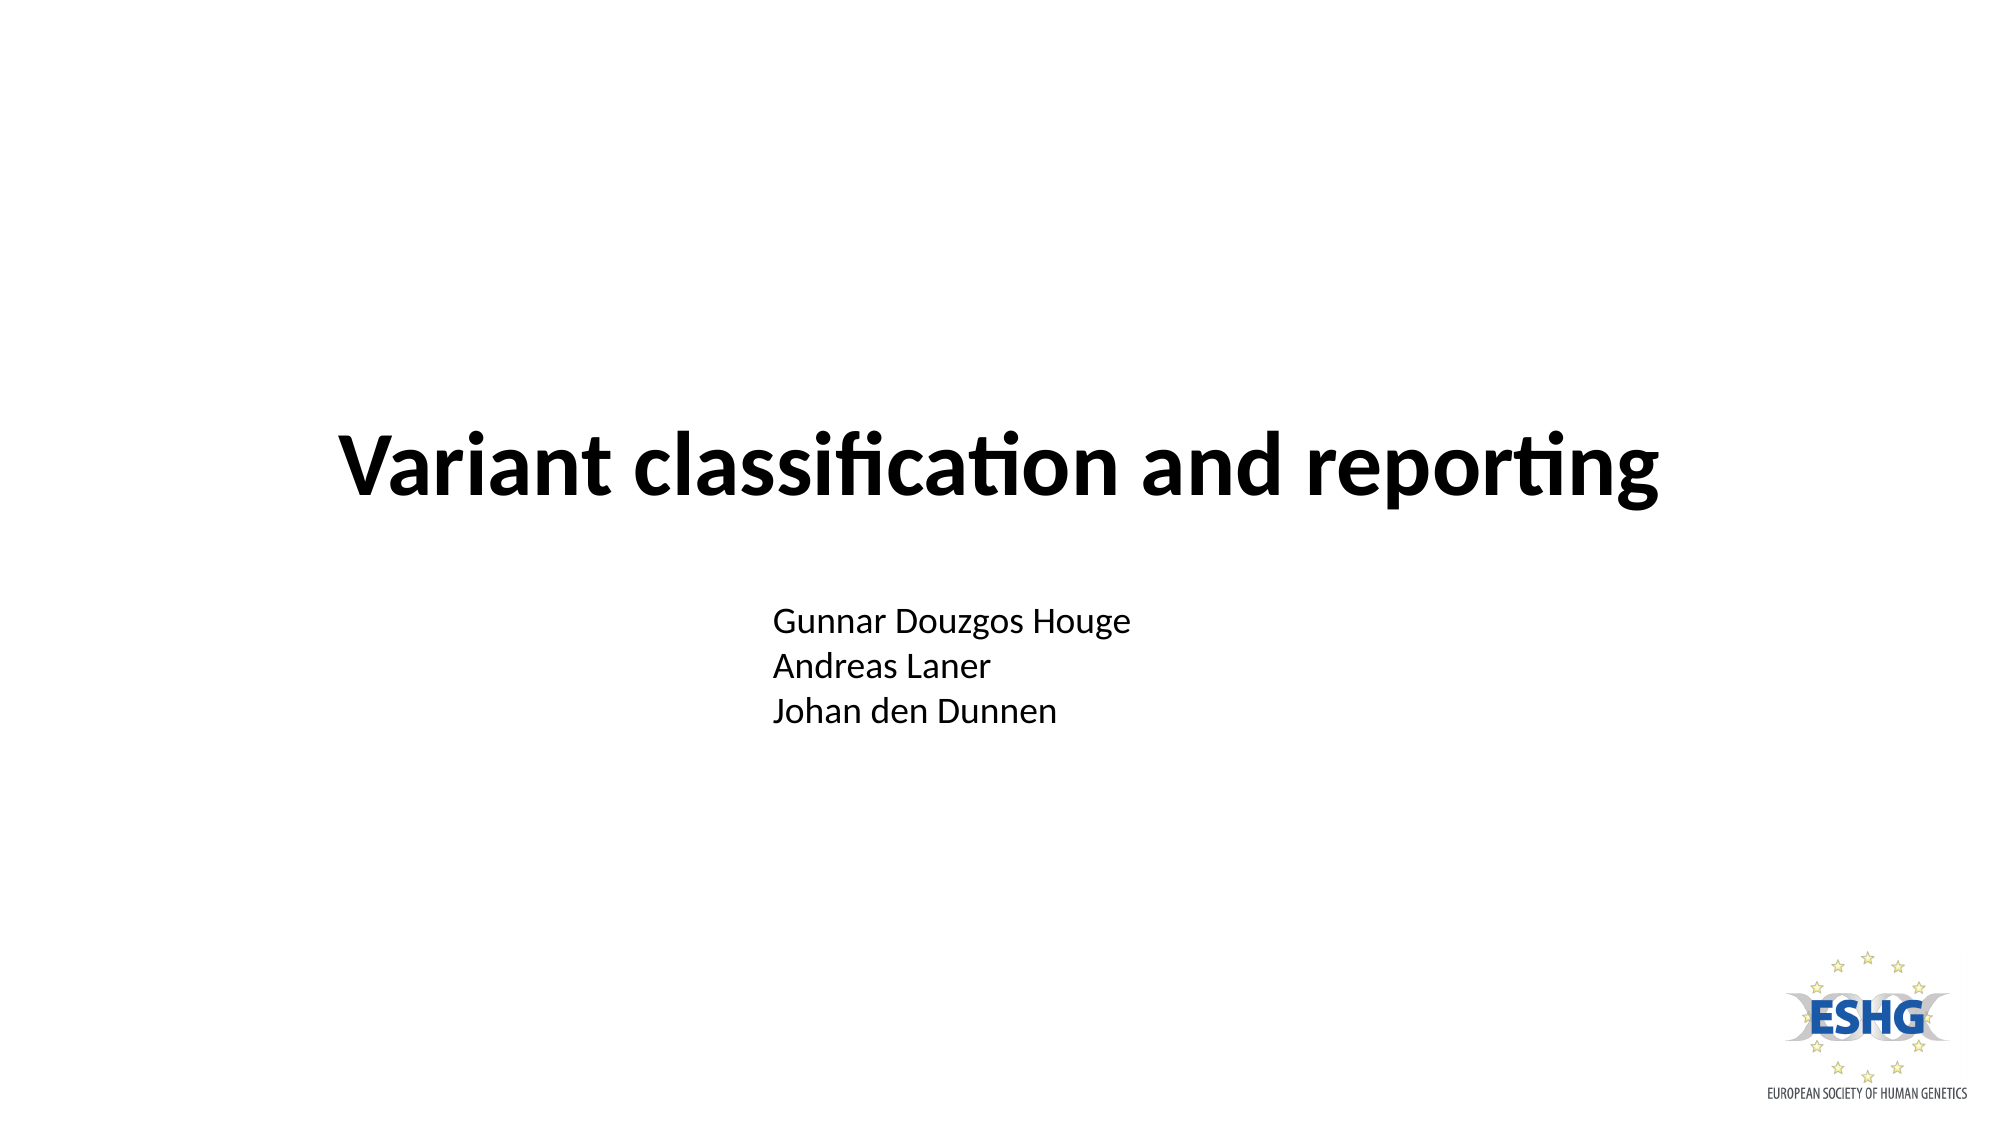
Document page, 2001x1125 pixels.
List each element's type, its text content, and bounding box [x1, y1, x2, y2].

text_box Variant classification and reporting [323, 396, 1677, 522]
text_box Gunnar Douzgos Houge Andreas Laner Johan den Dunnen [758, 588, 1147, 739]
picture [1766, 950, 1968, 1100]
